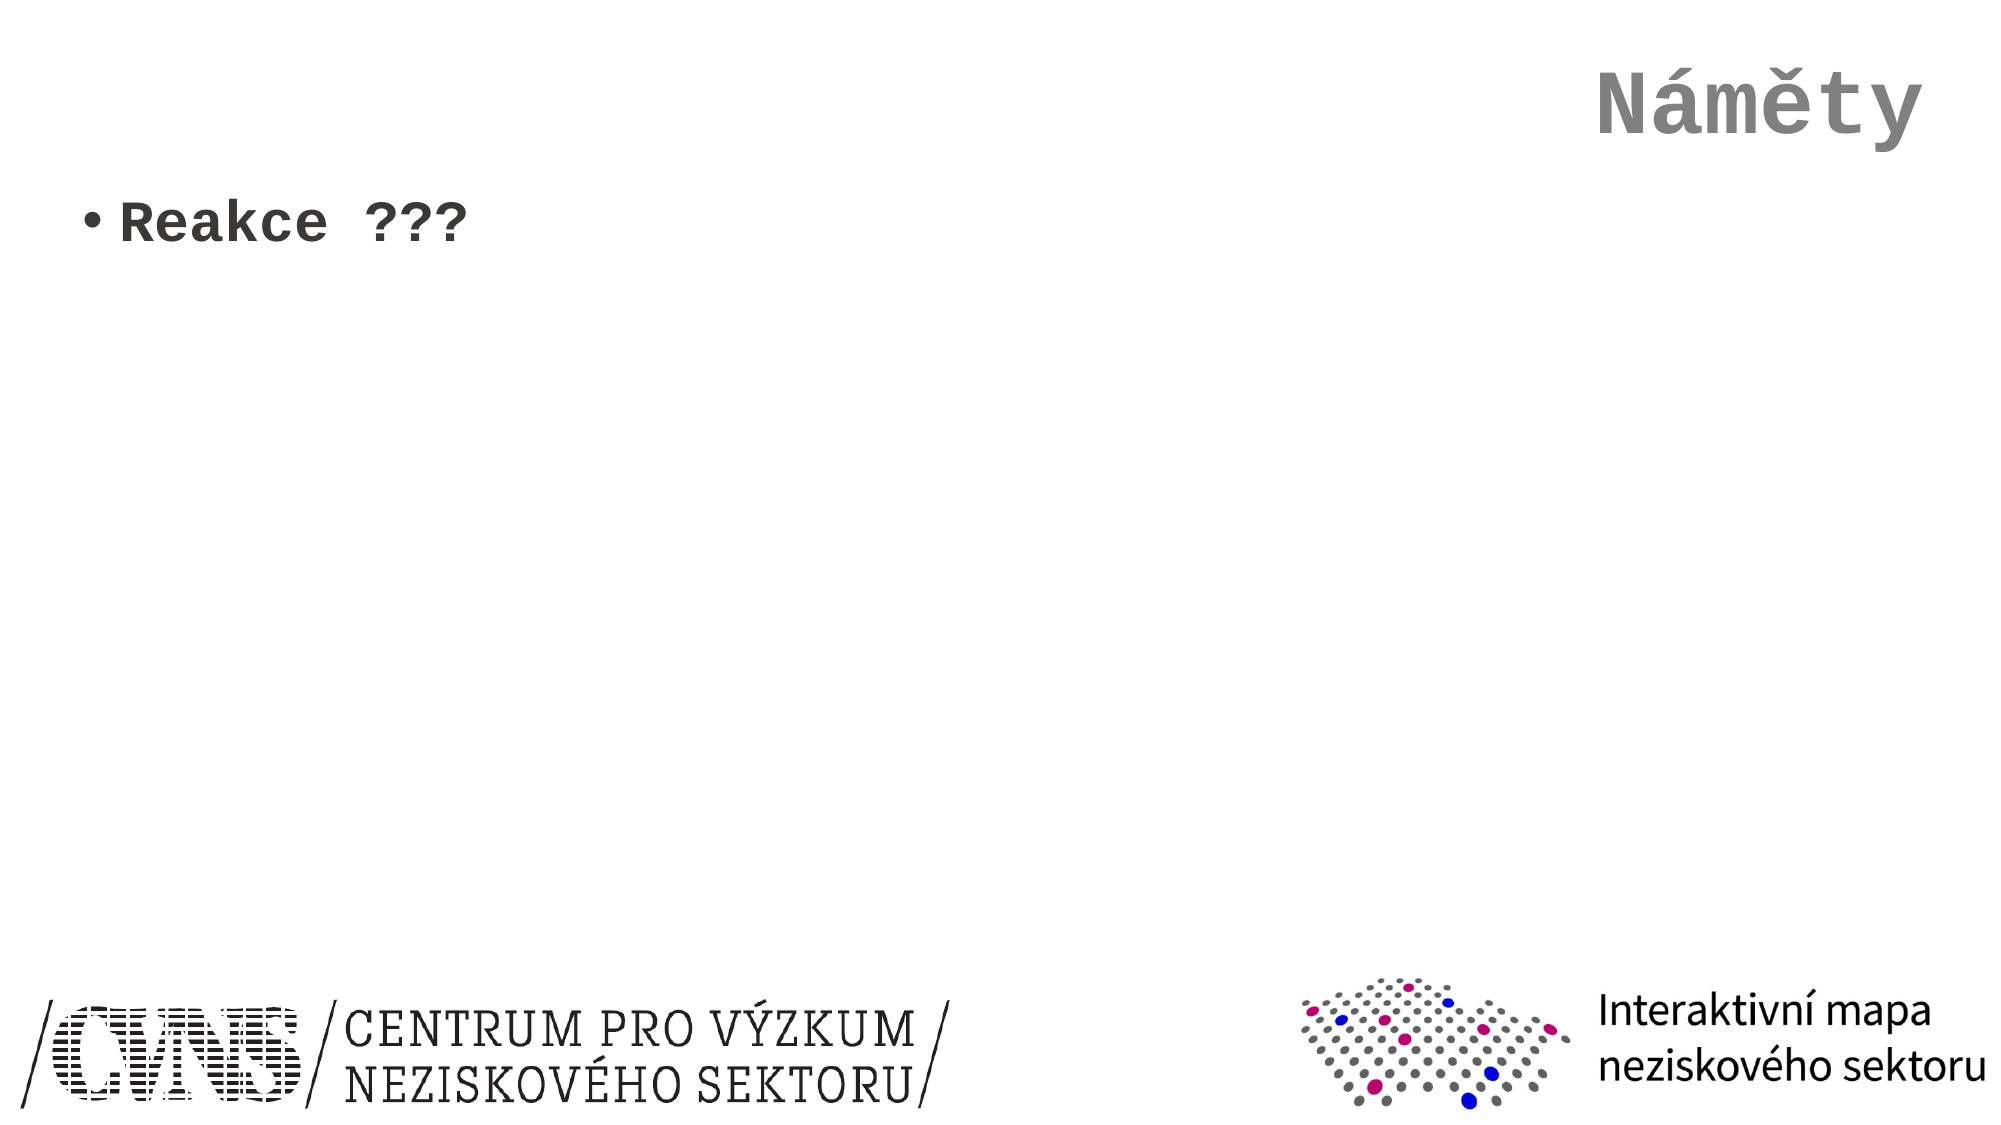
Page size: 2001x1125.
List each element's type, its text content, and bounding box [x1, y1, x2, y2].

title Náměty [243, 23, 1940, 184]
list Reakce ??? [67, 183, 1940, 963]
picture [1285, 962, 2000, 1125]
picture [6, 983, 955, 1125]
